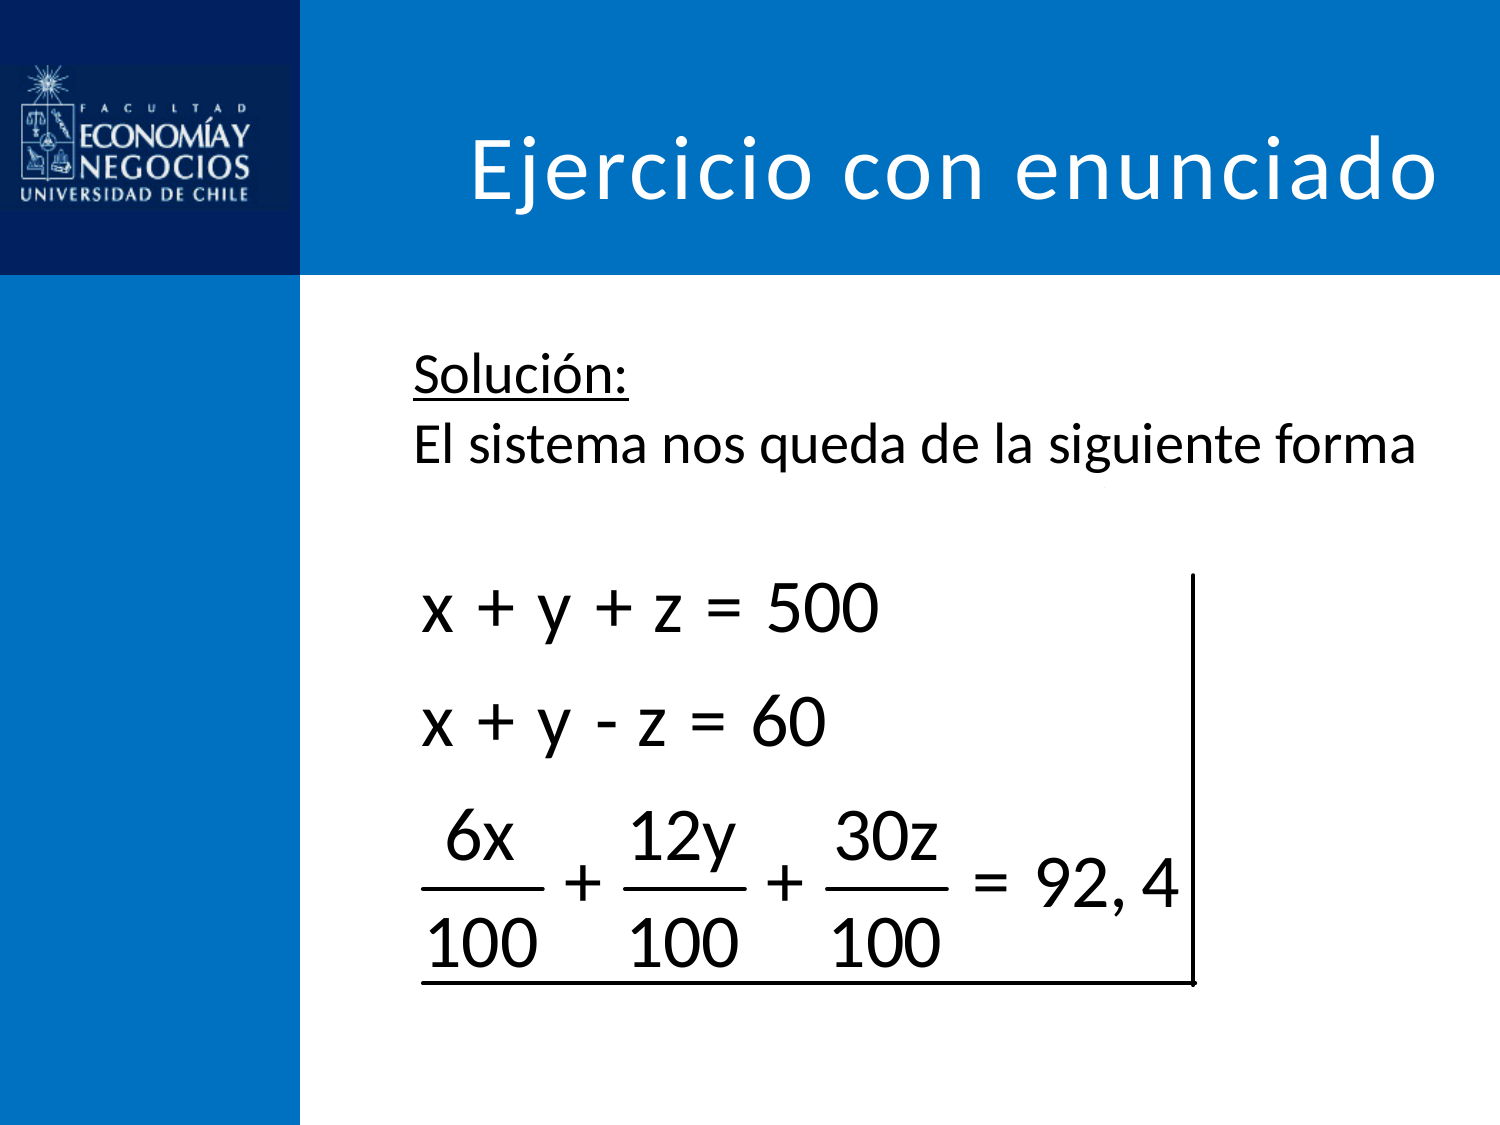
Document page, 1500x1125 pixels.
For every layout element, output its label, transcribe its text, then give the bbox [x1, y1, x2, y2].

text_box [409, 562, 1210, 1000]
title Ejercicio con enunciado [281, 46, 1456, 279]
picture [0, 64, 290, 211]
text_box Solución: El sistema nos queda de la siguiente forma [398, 328, 1450, 553]
